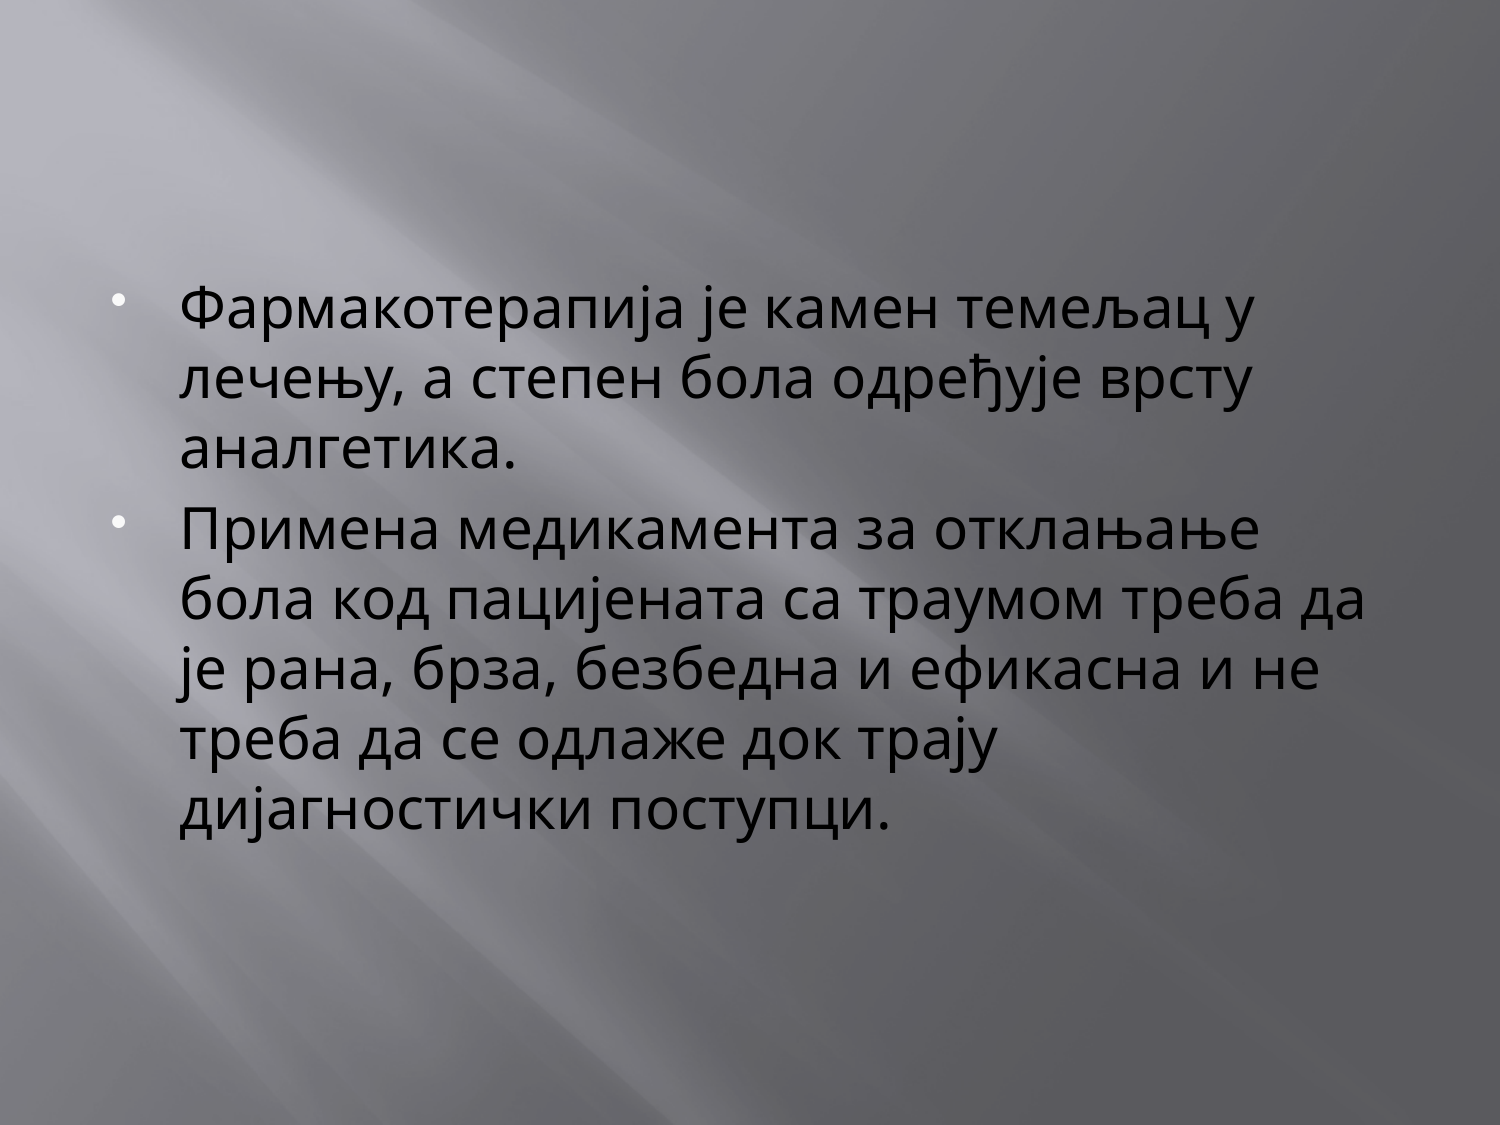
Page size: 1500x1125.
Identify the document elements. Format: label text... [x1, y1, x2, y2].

list Фармакотерапија је камен темељац у лечењу, а степен бола одређује врсту аналгетика. Примена медикамента за отклањање бола код пацијената са траумом треба да је рана, брза, безбедна и ефикасна и не треба да се одлаже док трају дијагностички поступци. [75, 262, 1425, 1035]
